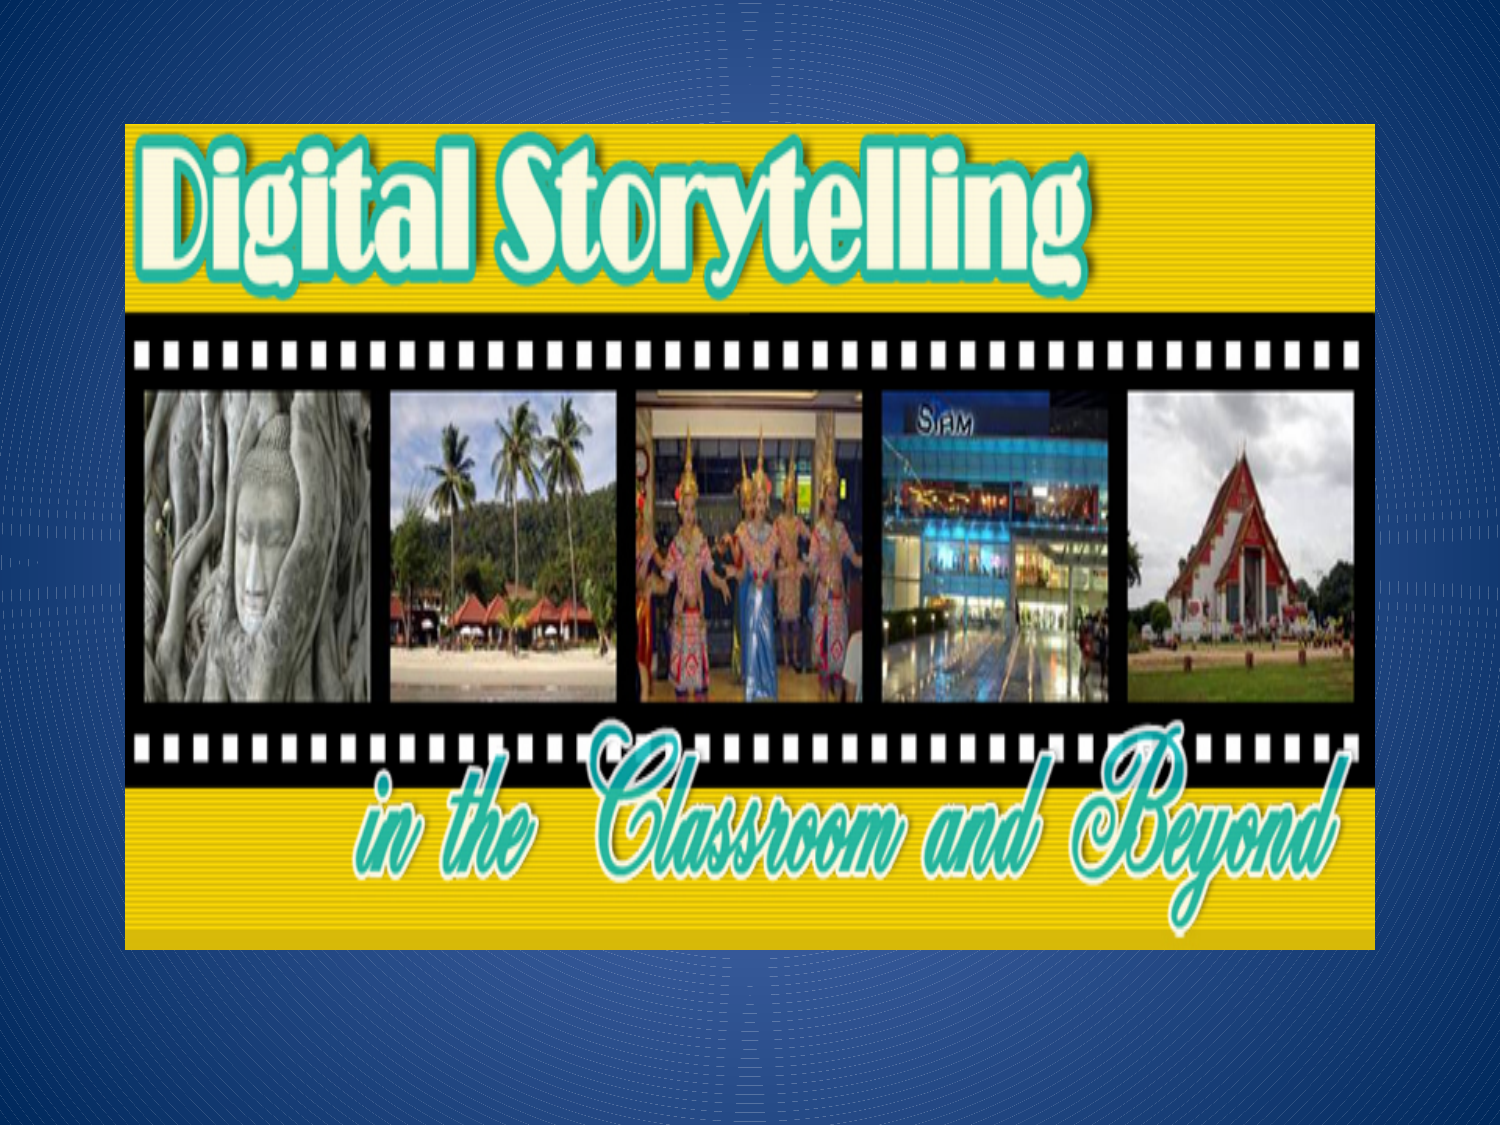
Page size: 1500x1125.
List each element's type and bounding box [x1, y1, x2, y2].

picture [124, 124, 1376, 951]
